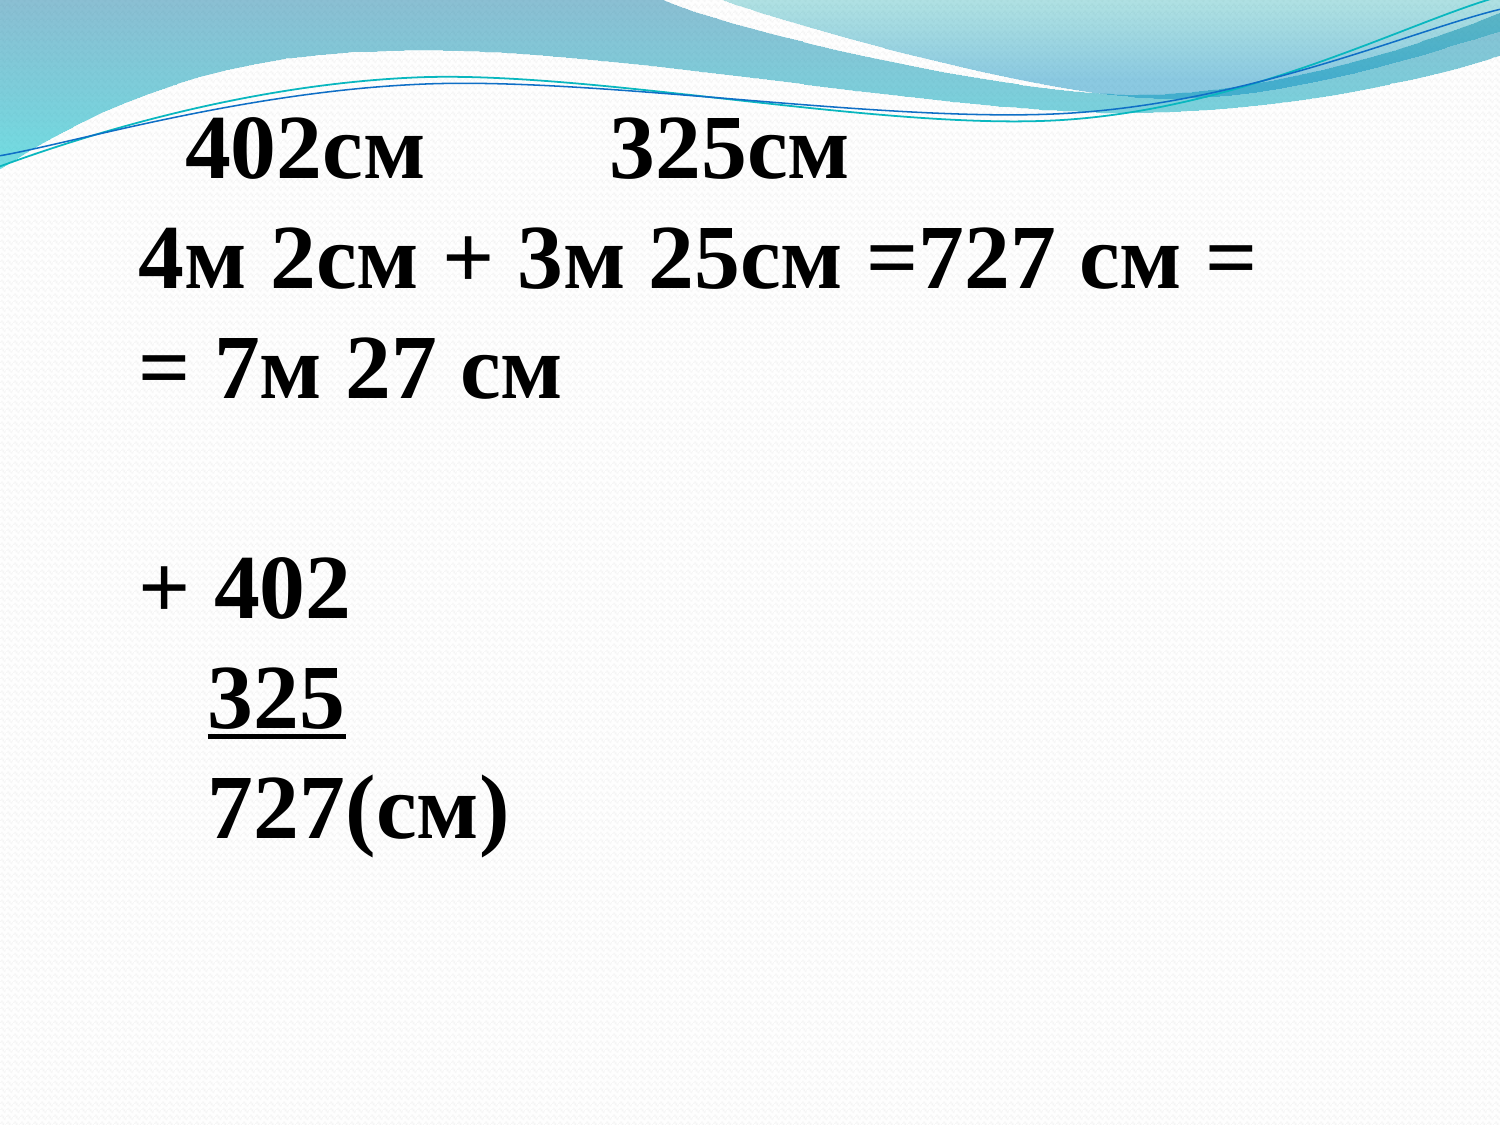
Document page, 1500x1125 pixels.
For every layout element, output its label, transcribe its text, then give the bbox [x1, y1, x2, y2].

text_box 402см 325см 4м 2см + 3м 25см =727 см = = 7м 27 см + 402 325 727(см) [123, 79, 1365, 865]
